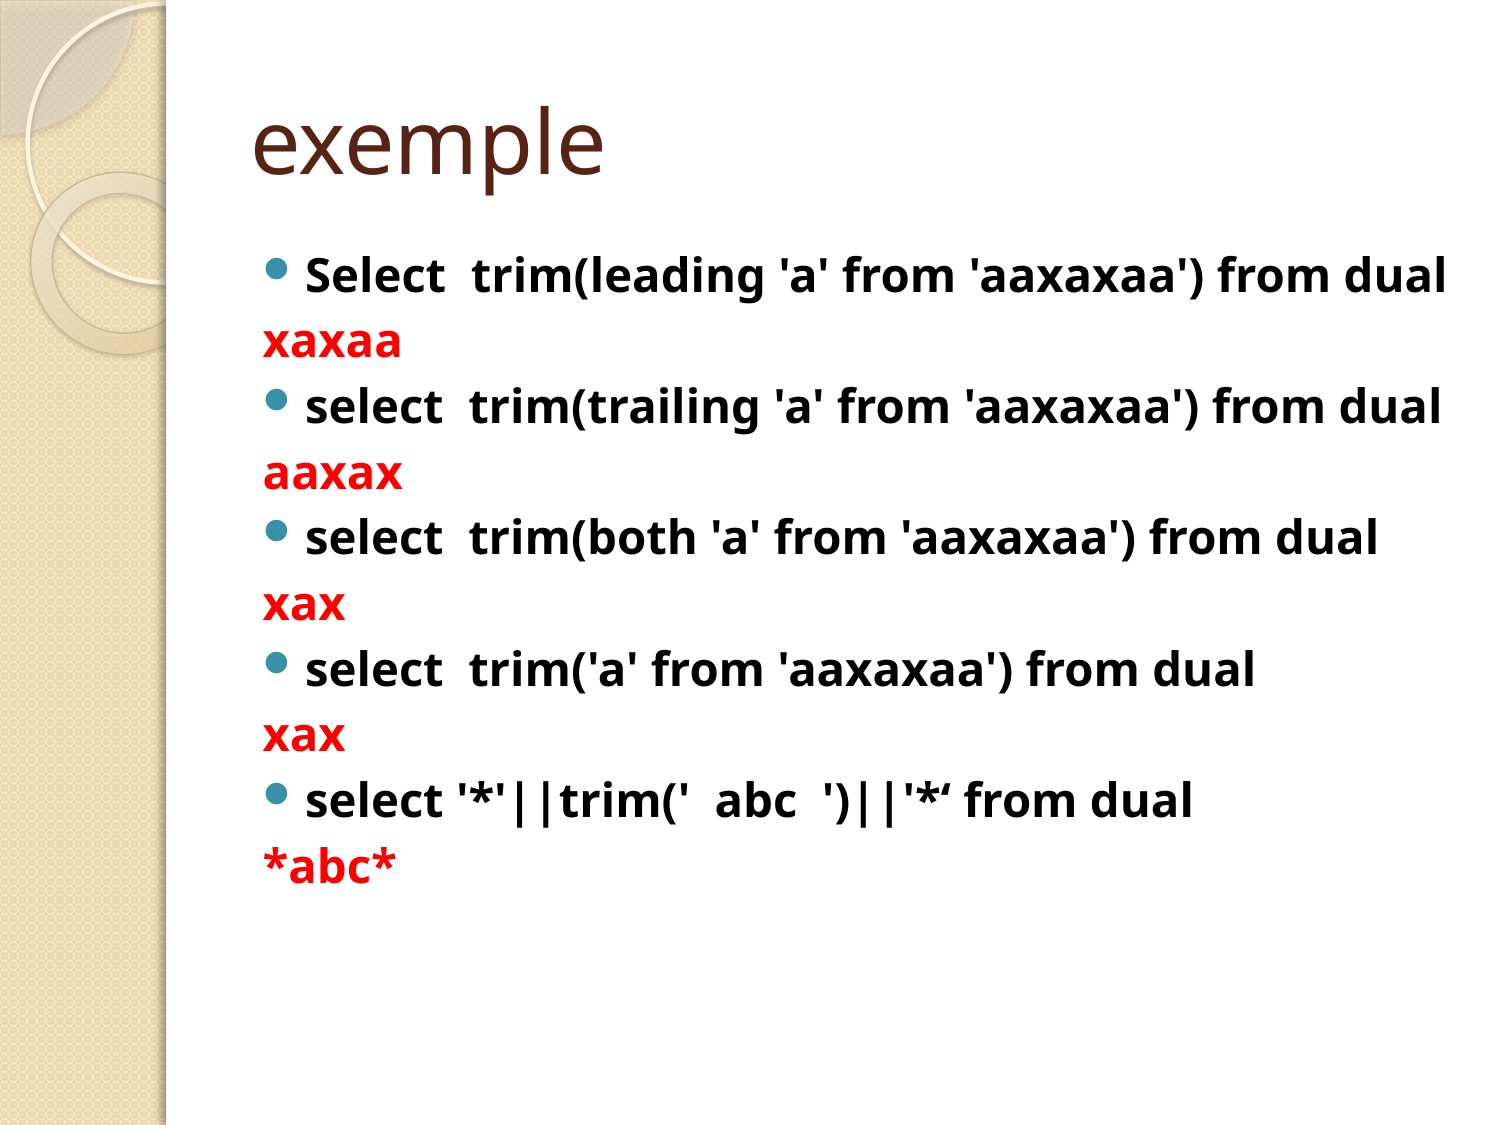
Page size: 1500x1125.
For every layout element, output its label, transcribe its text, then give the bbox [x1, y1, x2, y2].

title exemple [235, 45, 1466, 233]
list Select trim(leading 'a' from 'aaxaxaa') from dual xaxaa select trim(trailing 'a' from 'aaxaxaa') from dual aaxax select trim(both 'a' from 'aaxaxaa') from dual xax select trim('a' from 'aaxaxaa') from dual xax select '*'||trim(' abc ')||'*‘ from dual *abc* [235, 237, 1466, 1025]
